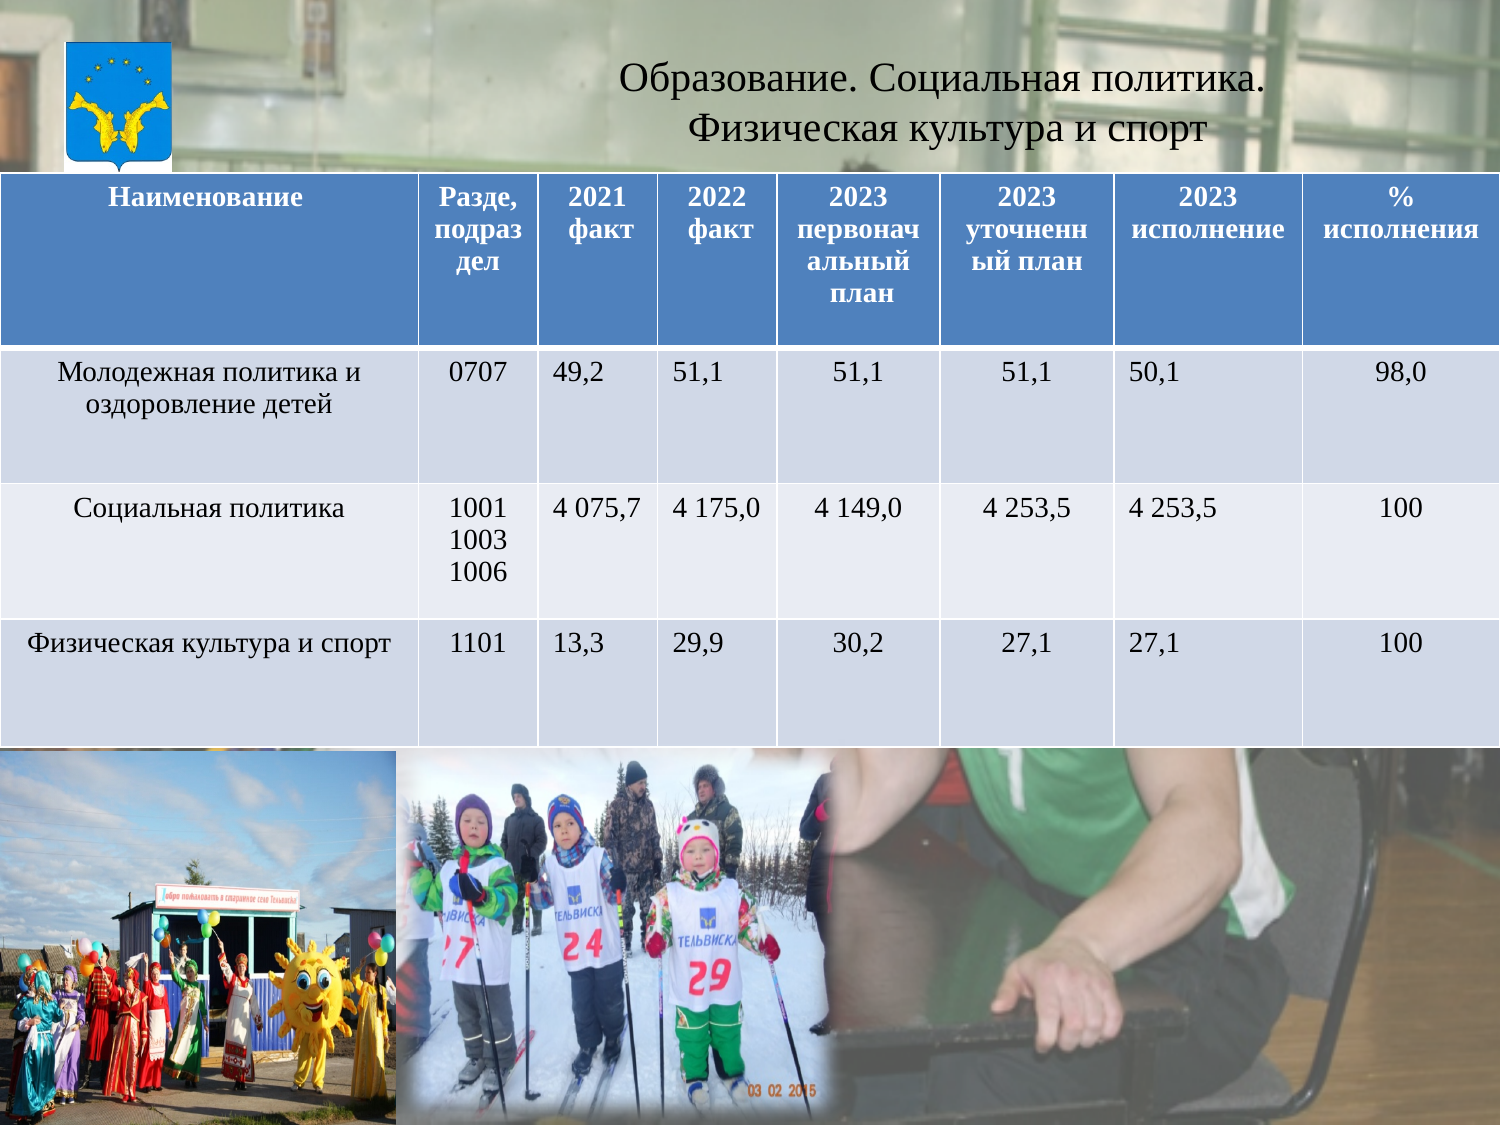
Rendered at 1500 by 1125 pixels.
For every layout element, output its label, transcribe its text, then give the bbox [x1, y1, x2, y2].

table_header 2023 уточненный план [941, 174, 1113, 345]
table_header % исполнения [1303, 174, 1499, 345]
table_cell 27,1 [1115, 620, 1302, 746]
table_cell 98,0 [1303, 351, 1499, 483]
table_cell 4 175,0 [658, 484, 776, 618]
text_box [850, 748, 1500, 1125]
table_cell 49,2 [539, 351, 657, 483]
table_header 2022 факт [658, 174, 776, 345]
table_cell Социальная политика [1, 484, 418, 618]
table_header Разде, подраздел [419, 174, 537, 345]
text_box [0, 0, 1500, 172]
picture [64, 42, 172, 173]
table_cell 100 [1303, 620, 1499, 746]
table_header 2021 факт [539, 174, 657, 345]
table_cell 4 253,5 [941, 484, 1113, 618]
table_cell 51,1 [941, 351, 1113, 483]
table_cell 4 253,5 [1115, 484, 1302, 618]
text_box Образование. Социальная политика. Физическая культура и спорт [395, 42, 1500, 158]
table_cell 4 075,7 [539, 484, 657, 618]
table_header 2023 исполнение [1115, 174, 1302, 345]
table_cell 13,3 [539, 620, 657, 738]
table_cell 30,2 [778, 620, 939, 746]
table_cell 100 [1303, 484, 1499, 618]
table_cell 0707 [419, 351, 537, 483]
table_cell 4 149,0 [778, 484, 939, 618]
table_cell 51,1 [658, 351, 776, 483]
picture [0, 739, 845, 1125]
table_cell 51,1 [778, 351, 939, 483]
table_cell 1001 1003 1006 [419, 484, 537, 618]
table_cell Молодежная политика и оздоровление детей [1, 351, 418, 483]
table_cell 27,1 [941, 620, 1113, 746]
table_cell 29,9 [658, 620, 776, 738]
table_header Наименование [1, 174, 418, 345]
table_cell 1101 [419, 620, 537, 738]
table_header 2023 первоначальный план [778, 174, 939, 345]
table_cell Физическая культура и спорт [1, 620, 418, 746]
table_cell 50,1 [1115, 351, 1302, 483]
